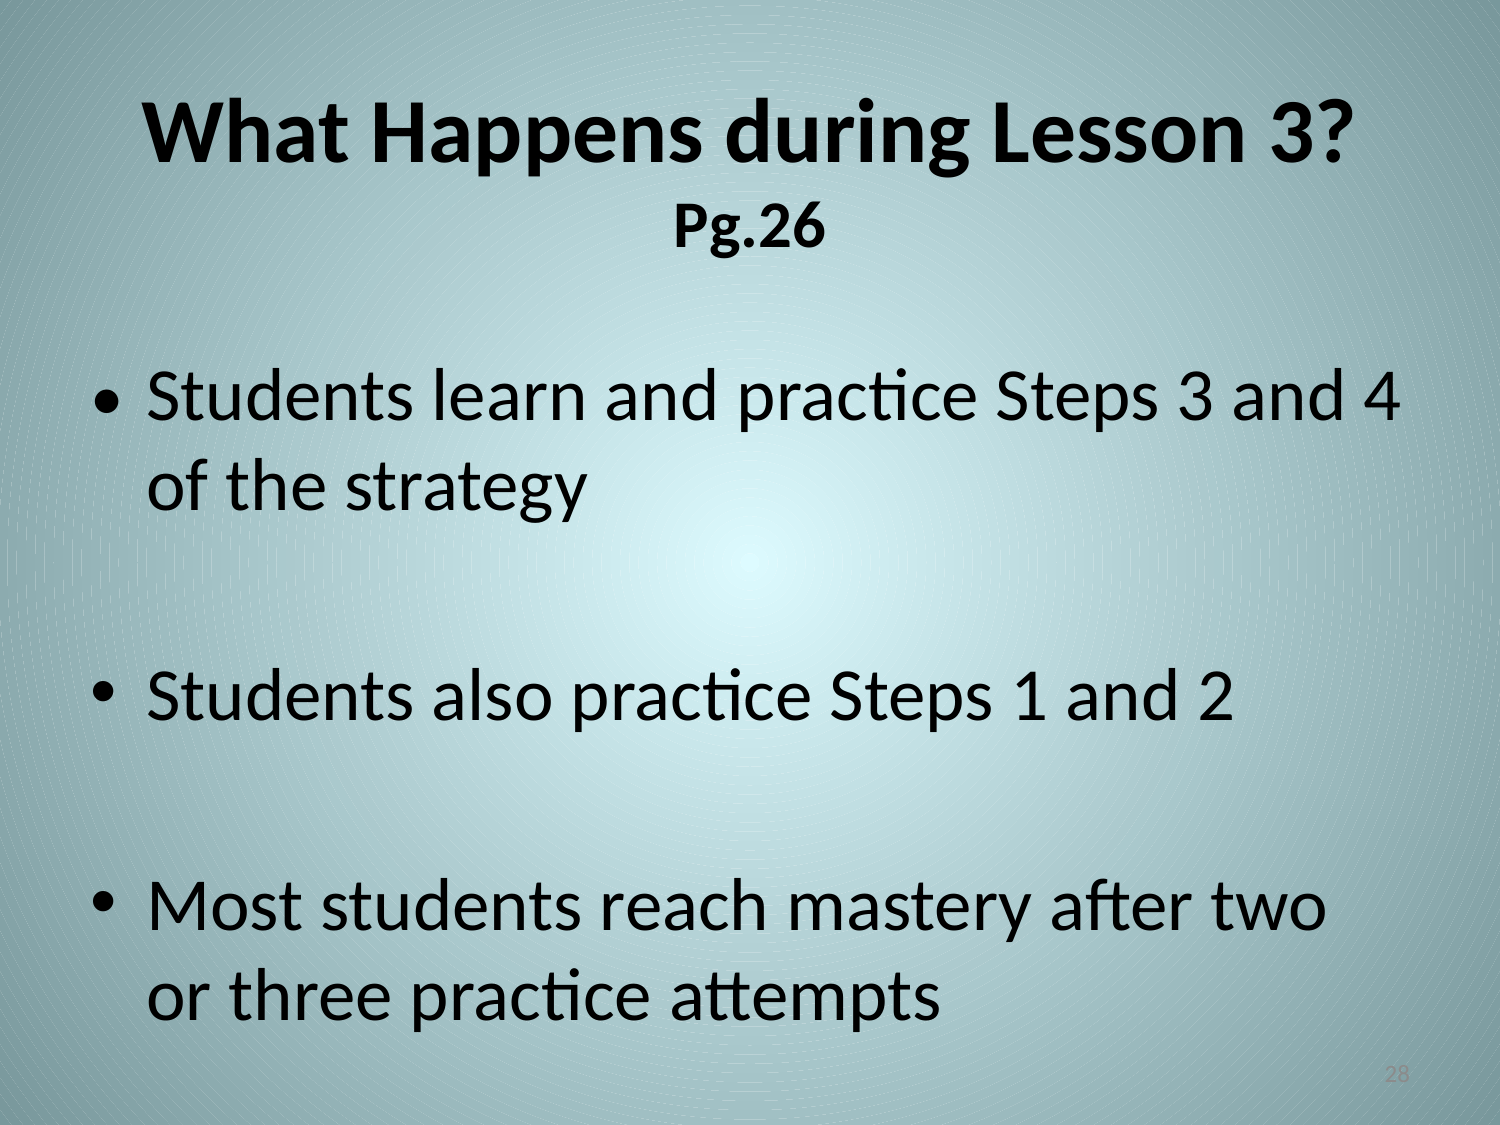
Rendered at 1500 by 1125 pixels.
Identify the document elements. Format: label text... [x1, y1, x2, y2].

slide_number 28 [1074, 1042, 1425, 1103]
list • Students learn and practice Steps 3 and 4 of the strategy Students also practice Steps 1 and 2 Most students reach mastery after two or three practice attempts [75, 337, 1425, 1075]
title What Happens during Lesson 3? Pg.26 [75, 45, 1425, 288]
